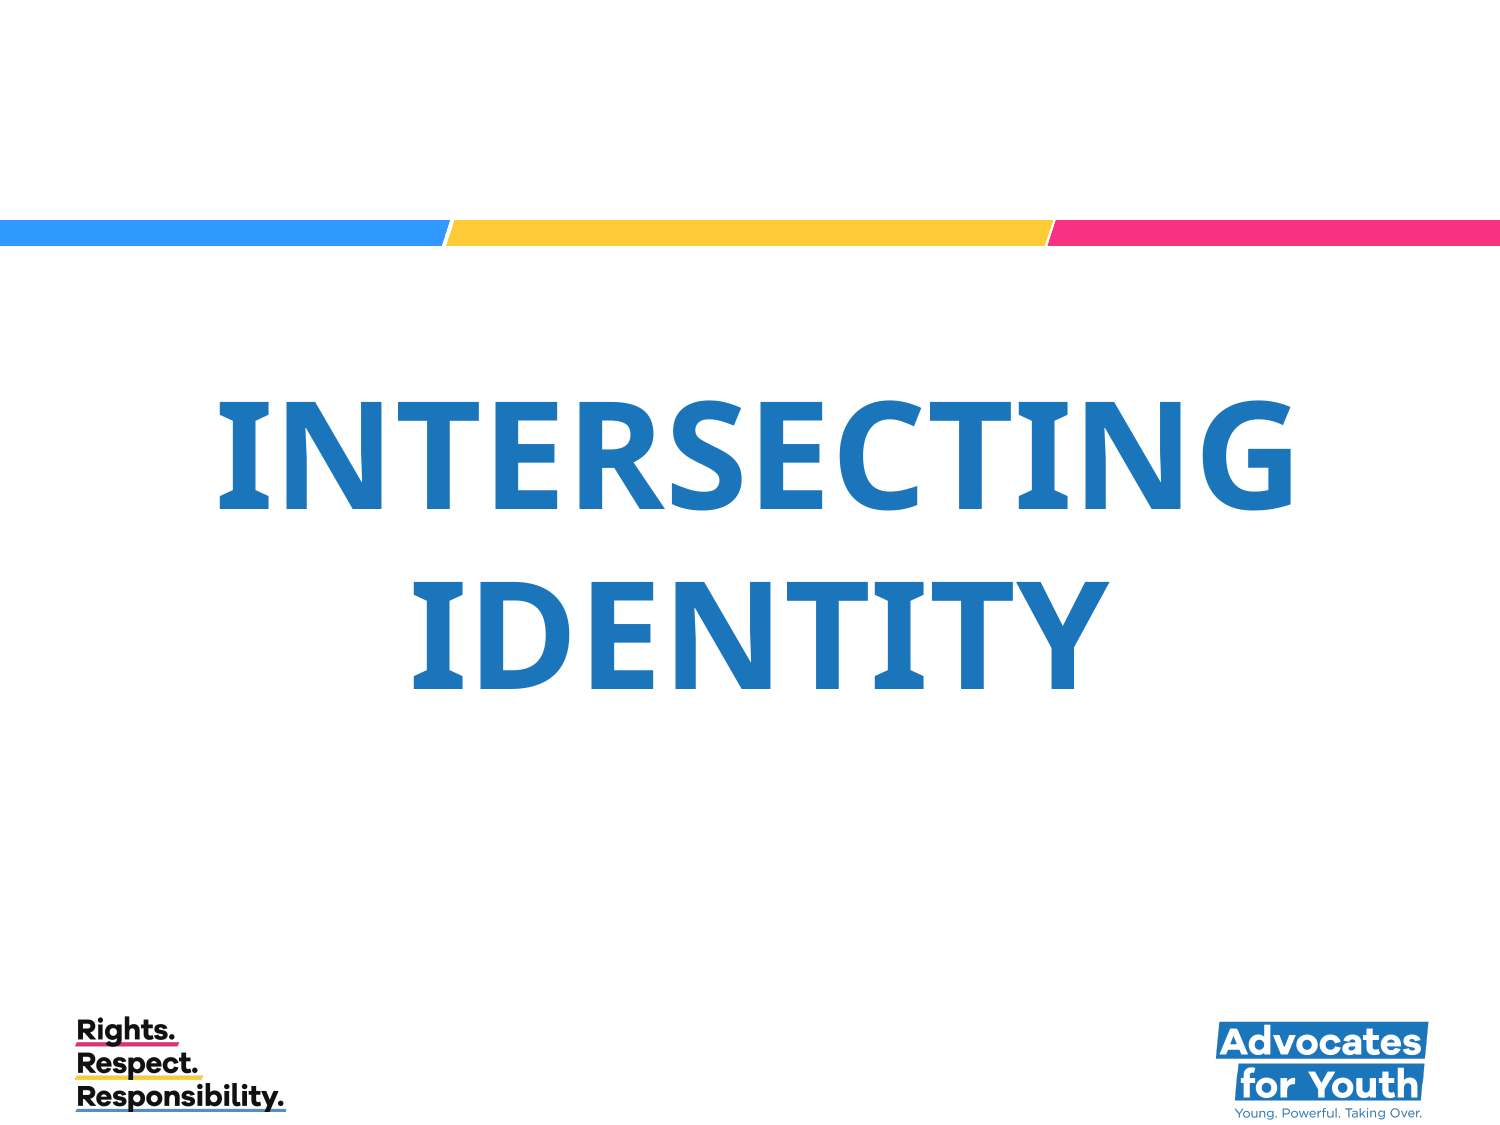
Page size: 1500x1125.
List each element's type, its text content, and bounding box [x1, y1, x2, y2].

list INTERSECTING IDENTITY [9, 352, 1500, 923]
picture [0, 207, 1500, 258]
